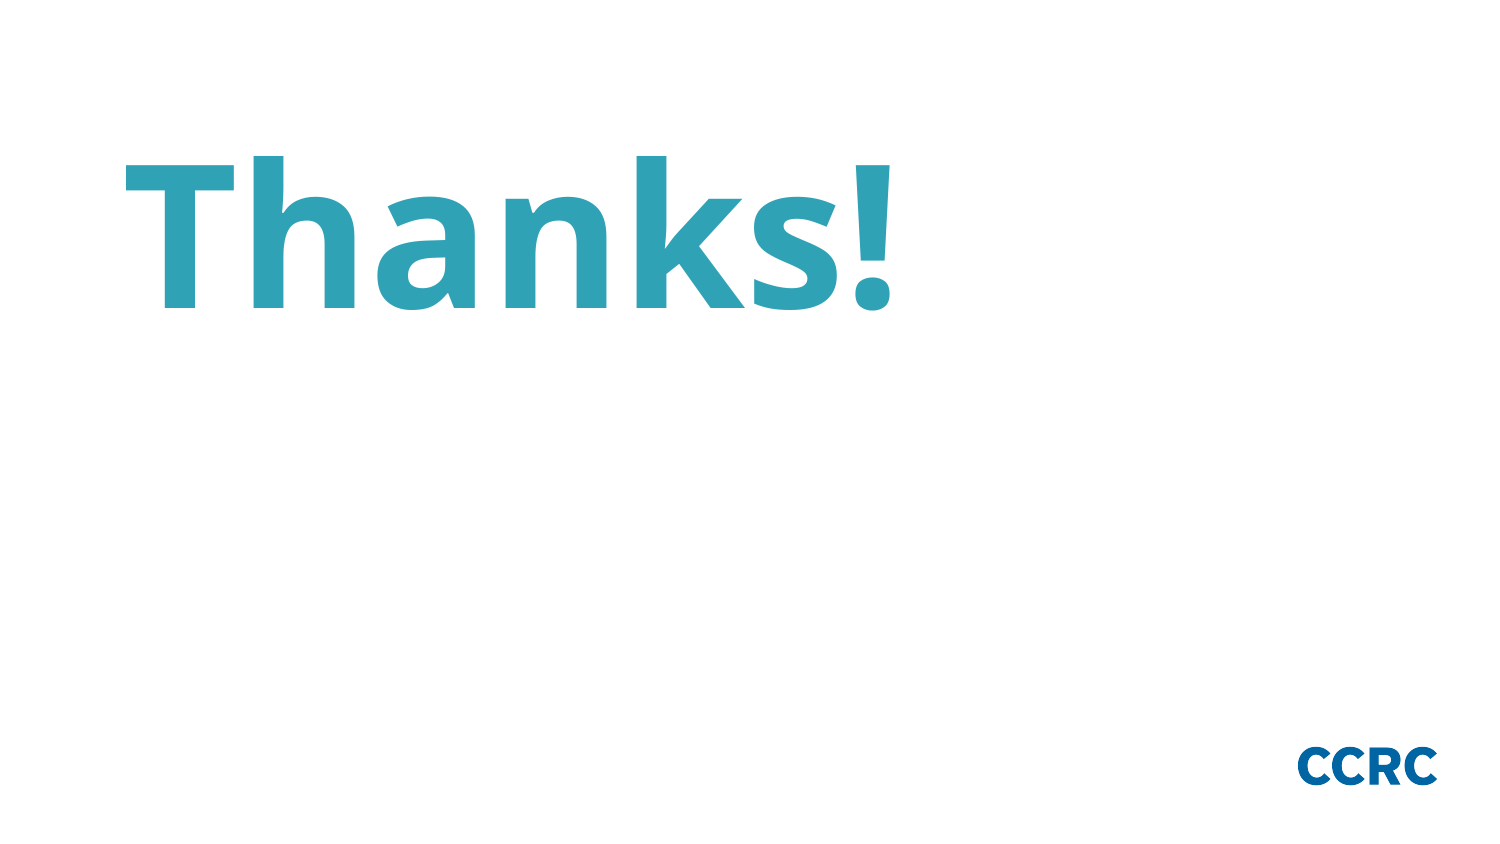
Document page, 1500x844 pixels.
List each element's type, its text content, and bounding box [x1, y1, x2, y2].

title Thanks! [107, 93, 1390, 234]
picture [1295, 740, 1440, 792]
